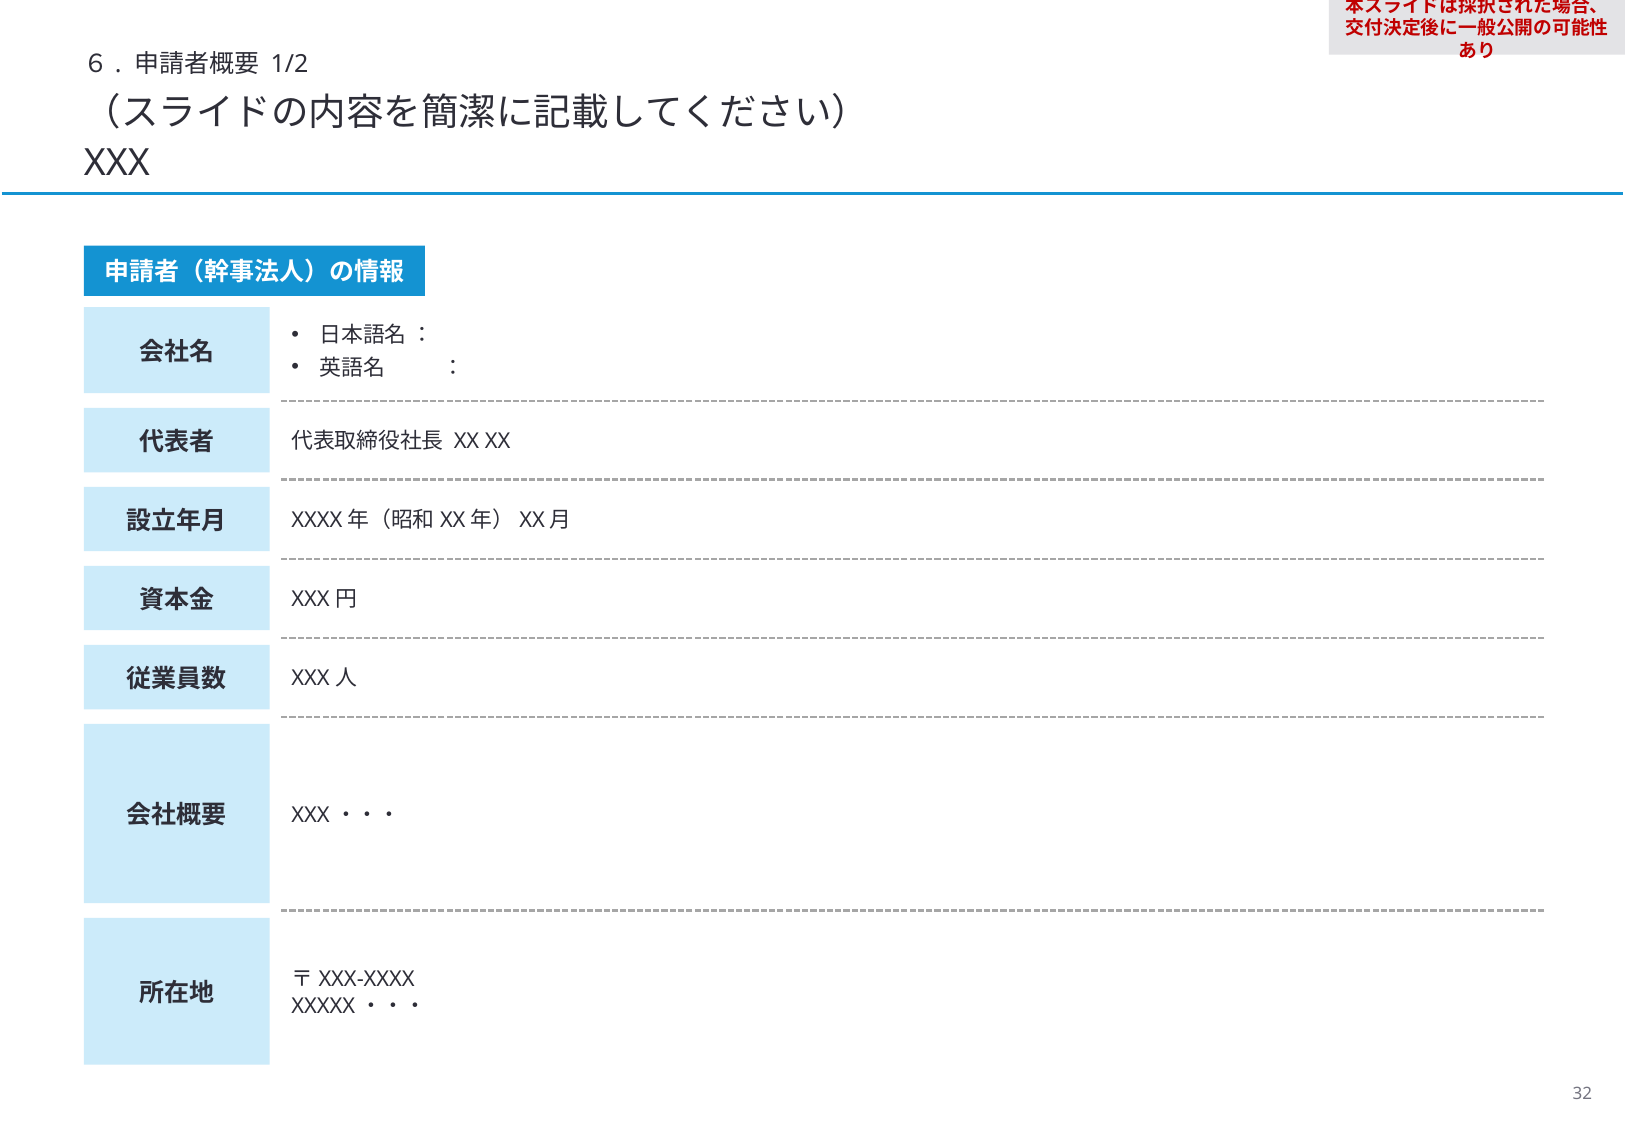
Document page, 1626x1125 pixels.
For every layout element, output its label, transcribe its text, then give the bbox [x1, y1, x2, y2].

text_box XXXX年（昭和XX年）XX月 [279, 486, 1542, 552]
text_box XXX人 [279, 644, 1542, 710]
text_box 資本金 [83, 565, 270, 631]
text_box XXX円 [279, 565, 1542, 631]
text_box 〒XXX-XXXX XXXXX・・・ [279, 917, 1542, 1065]
text_box 従業員数 [83, 644, 270, 710]
text_box 会社概要 [83, 723, 270, 904]
text_box 代表者 [83, 407, 270, 473]
text_box 本スライドは採択された場合、交付決定後に一般公開の可能性あり [1328, 0, 1625, 55]
text_box 日本語名 ： 英語名 ： [279, 306, 1542, 394]
text_box XXX・・・ [279, 723, 1542, 904]
list （スライドの内容を簡潔に記載してください） XXX [84, 83, 1543, 183]
text_box 設立年月 [83, 486, 270, 552]
text_box 所在地 [83, 917, 270, 1065]
text_box 代表取締役社長 XX XX [279, 407, 1542, 473]
text_box 会社名 [83, 306, 270, 394]
list ６. 申請者概要 1/2 [84, 40, 1543, 82]
text_box 申請者（幹事法人）の情報 [83, 245, 426, 297]
